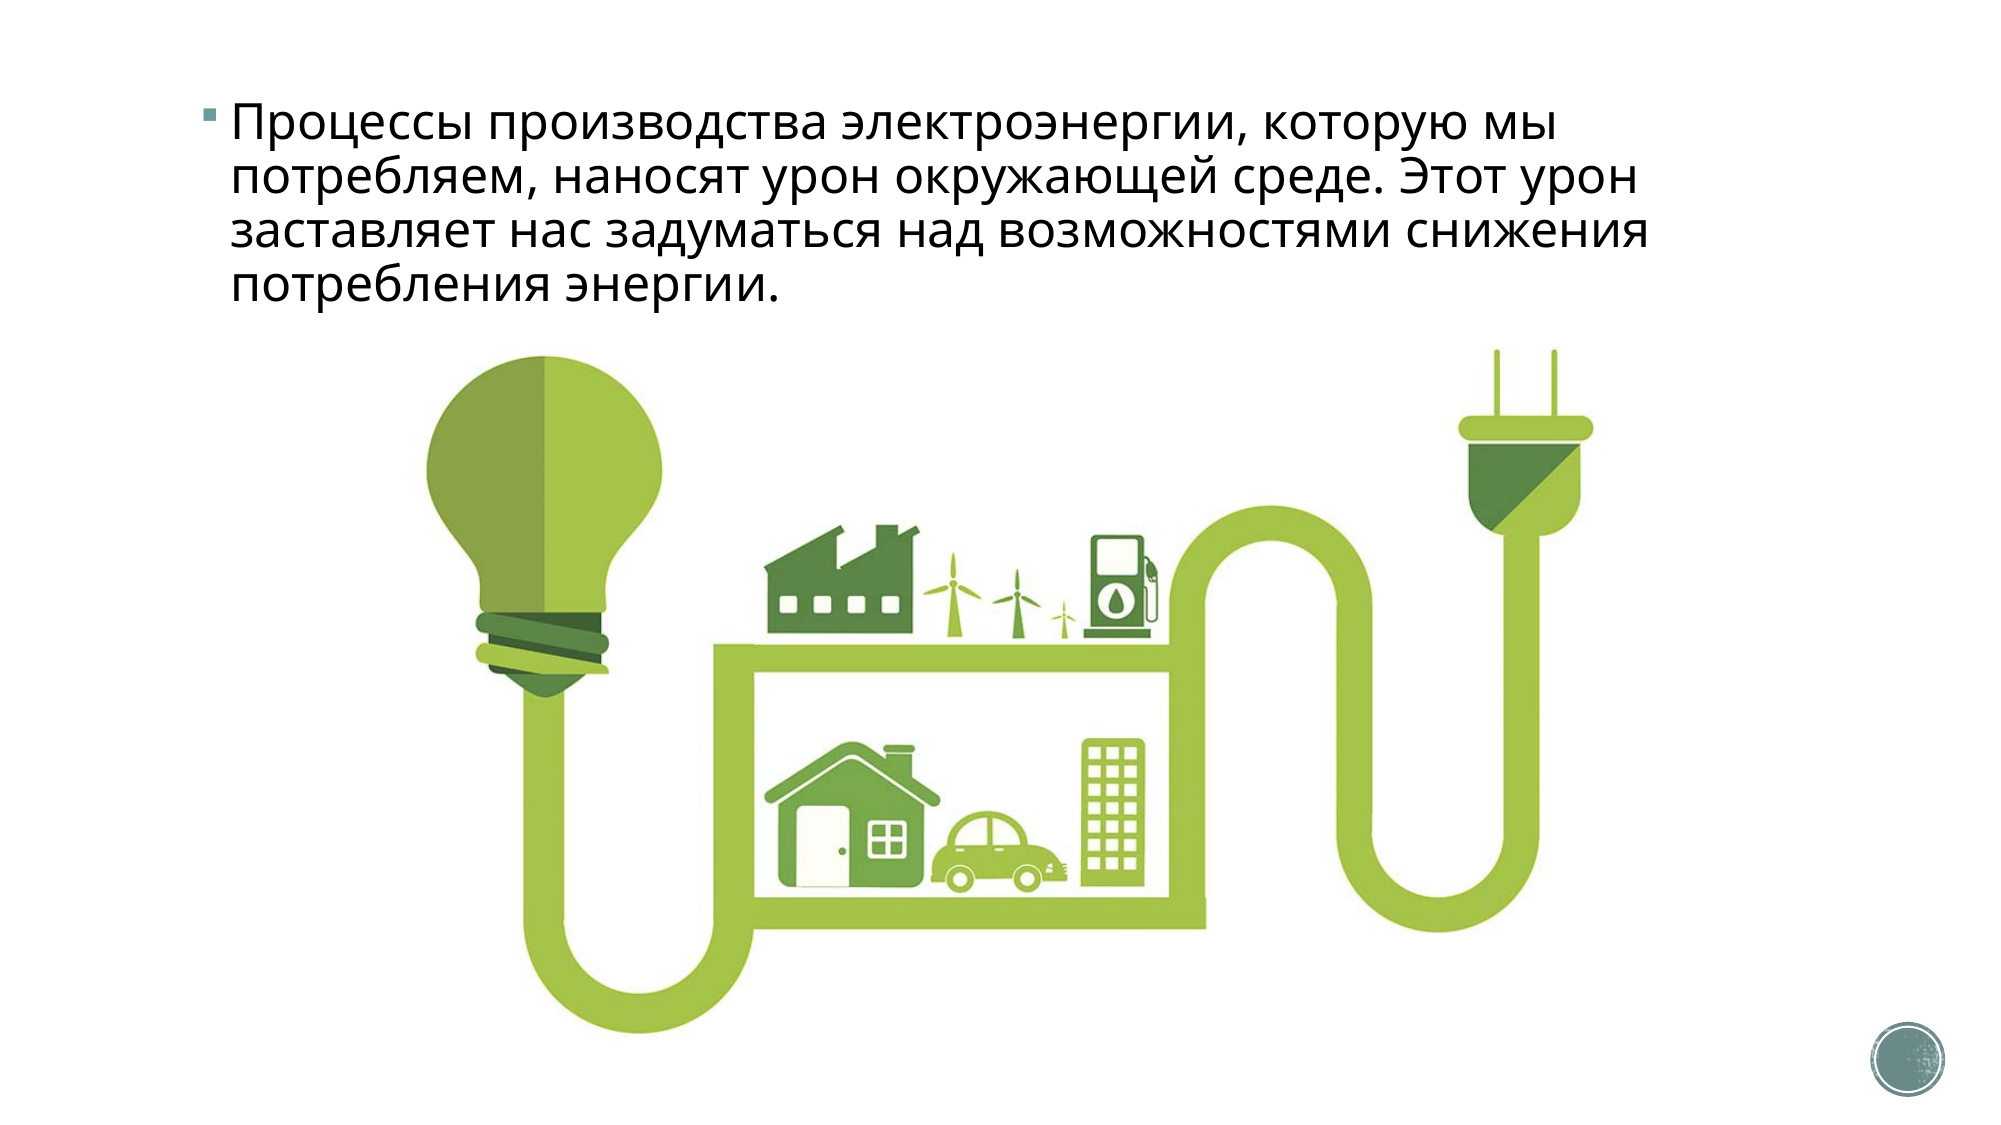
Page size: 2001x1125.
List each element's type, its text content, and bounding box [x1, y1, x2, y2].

list Процессы производства электроэнергии, которую мы потребляем, наносят урон окружающей среде. Этот урон заставляет нас задуматься над возможностями снижения потребления энергии. [184, 88, 1835, 754]
picture [360, 262, 1658, 1125]
